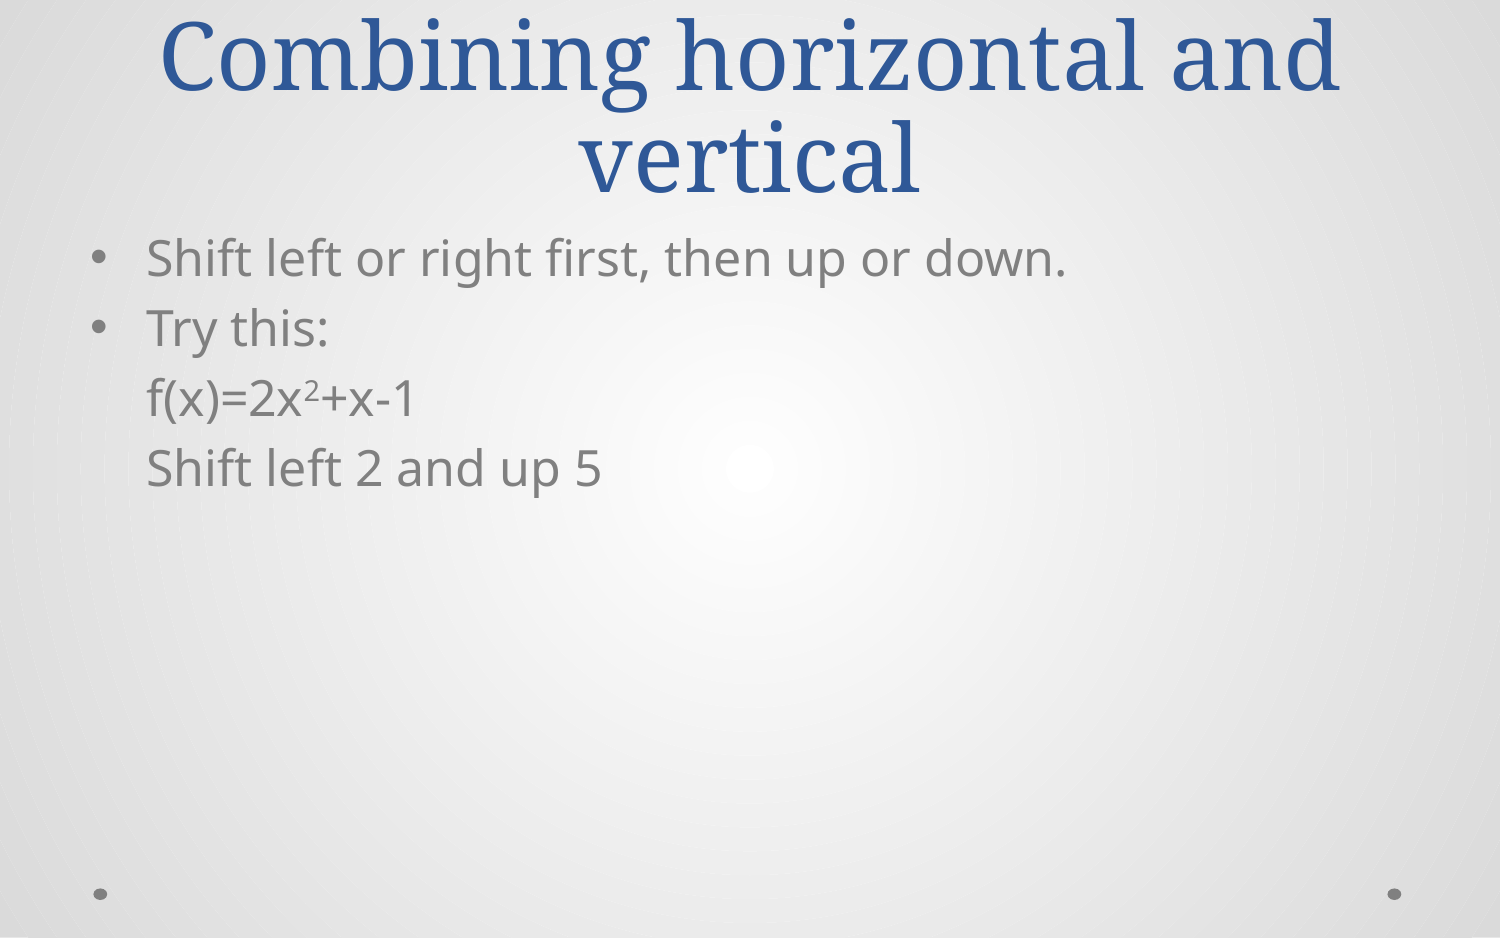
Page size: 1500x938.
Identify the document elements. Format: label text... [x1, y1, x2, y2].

list Shift left or right first, then up or down. Try this: f(x)=2x2+x-1 Shift left 2 and up 5 [75, 218, 1425, 838]
title Combining horizontal and vertical [75, 0, 1425, 218]
